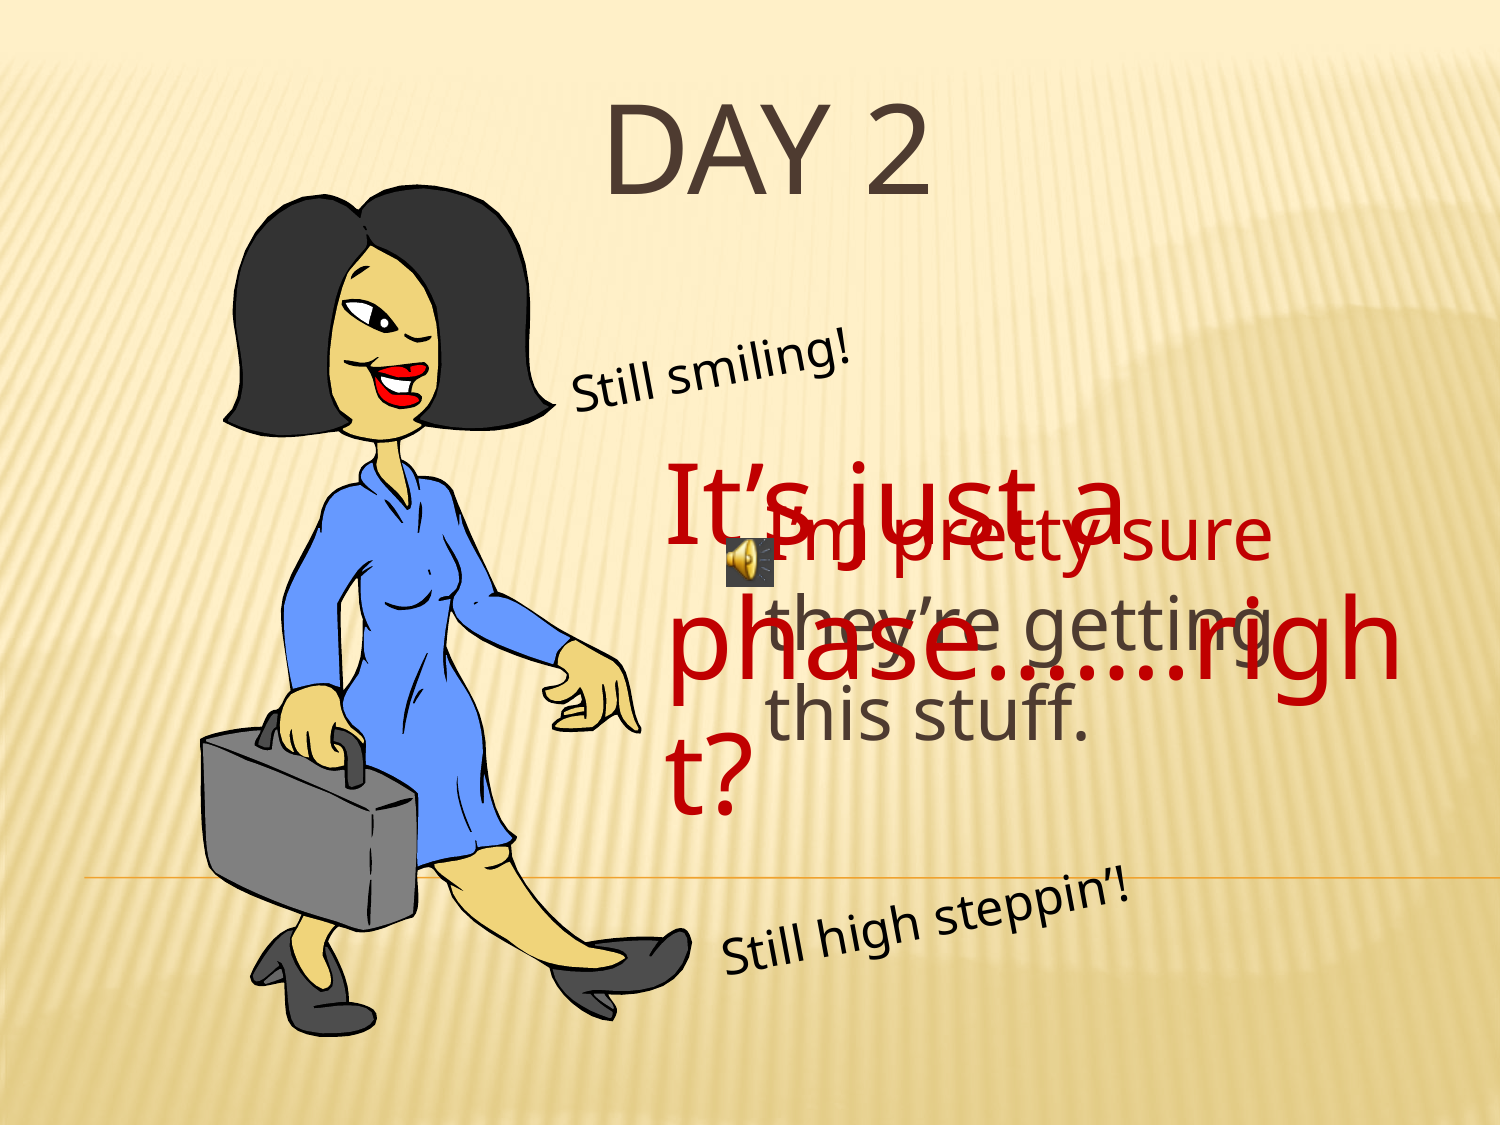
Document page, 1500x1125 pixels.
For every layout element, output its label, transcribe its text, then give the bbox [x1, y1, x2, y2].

text_box It’s just a phase…….right? [708, 424, 1450, 845]
subtitle I’m pretty sure they’re getting this stuff. [750, 237, 1388, 424]
title Day 2 [99, 62, 950, 304]
picture [199, 162, 701, 1038]
text_box Still high steppin’! [708, 845, 1365, 996]
text_box Still smiling! [708, 237, 1215, 407]
picture [724, 537, 776, 588]
